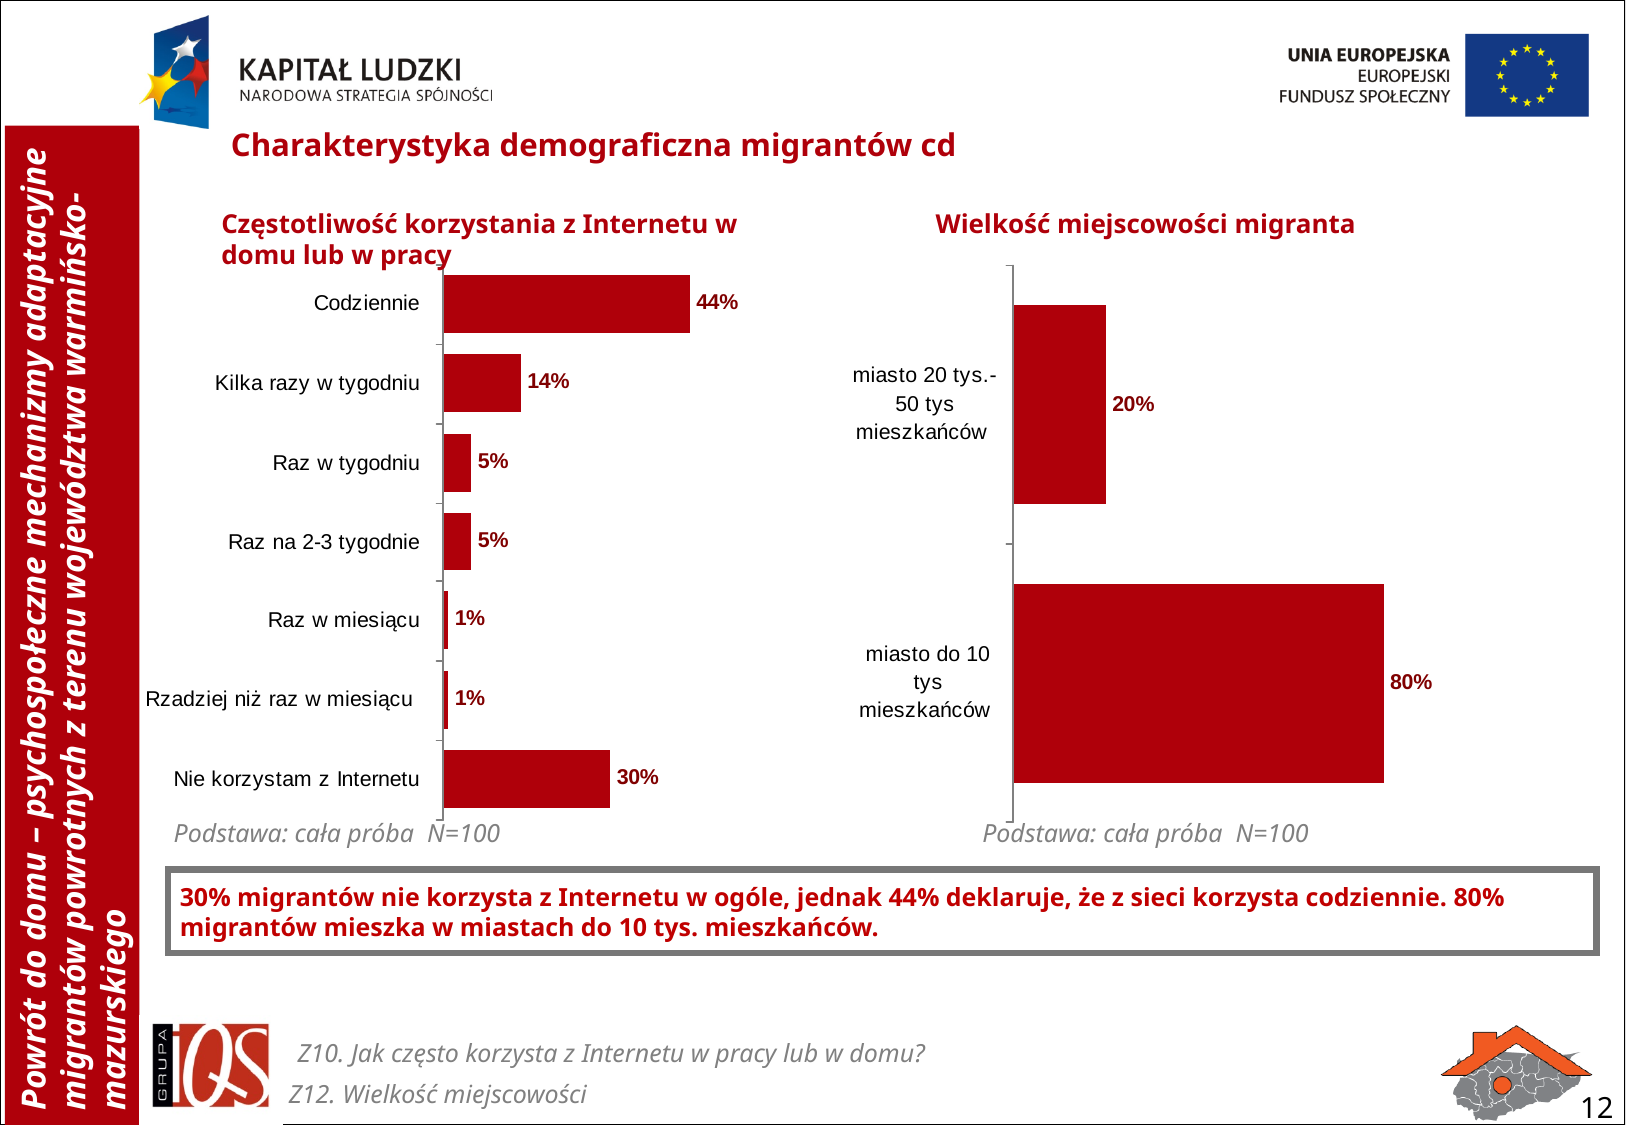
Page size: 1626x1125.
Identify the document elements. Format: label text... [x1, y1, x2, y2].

slide_number 12 [1249, 1082, 1625, 1125]
text_box Z10. Jak często korzysta z Internetu w pracy lub w domu? [285, 1037, 1504, 1068]
picture [139, 15, 492, 129]
picture [139, 1015, 283, 1125]
picture [1438, 1023, 1594, 1082]
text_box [145, 237, 819, 840]
text_box 30% migrantów nie korzysta z Internetu w ogóle, jednak 44% deklaruje, że z sieci korzysta codziennie. 80% migrantów mieszka w miastach do 10 tys. mieszkańców. [167, 869, 1597, 953]
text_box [835, 238, 1510, 841]
picture [1250, 7, 1617, 143]
text_box Z12. Wielkość miejscowości [282, 1078, 1385, 1109]
text_box Wielkość miejscowości migranta [929, 207, 1457, 237]
text_box Charakterystyka demograficzna migrantów cd [224, 124, 964, 163]
text_box Częstotliwość korzystania z Internetu w domu lub w pracy [215, 207, 813, 236]
